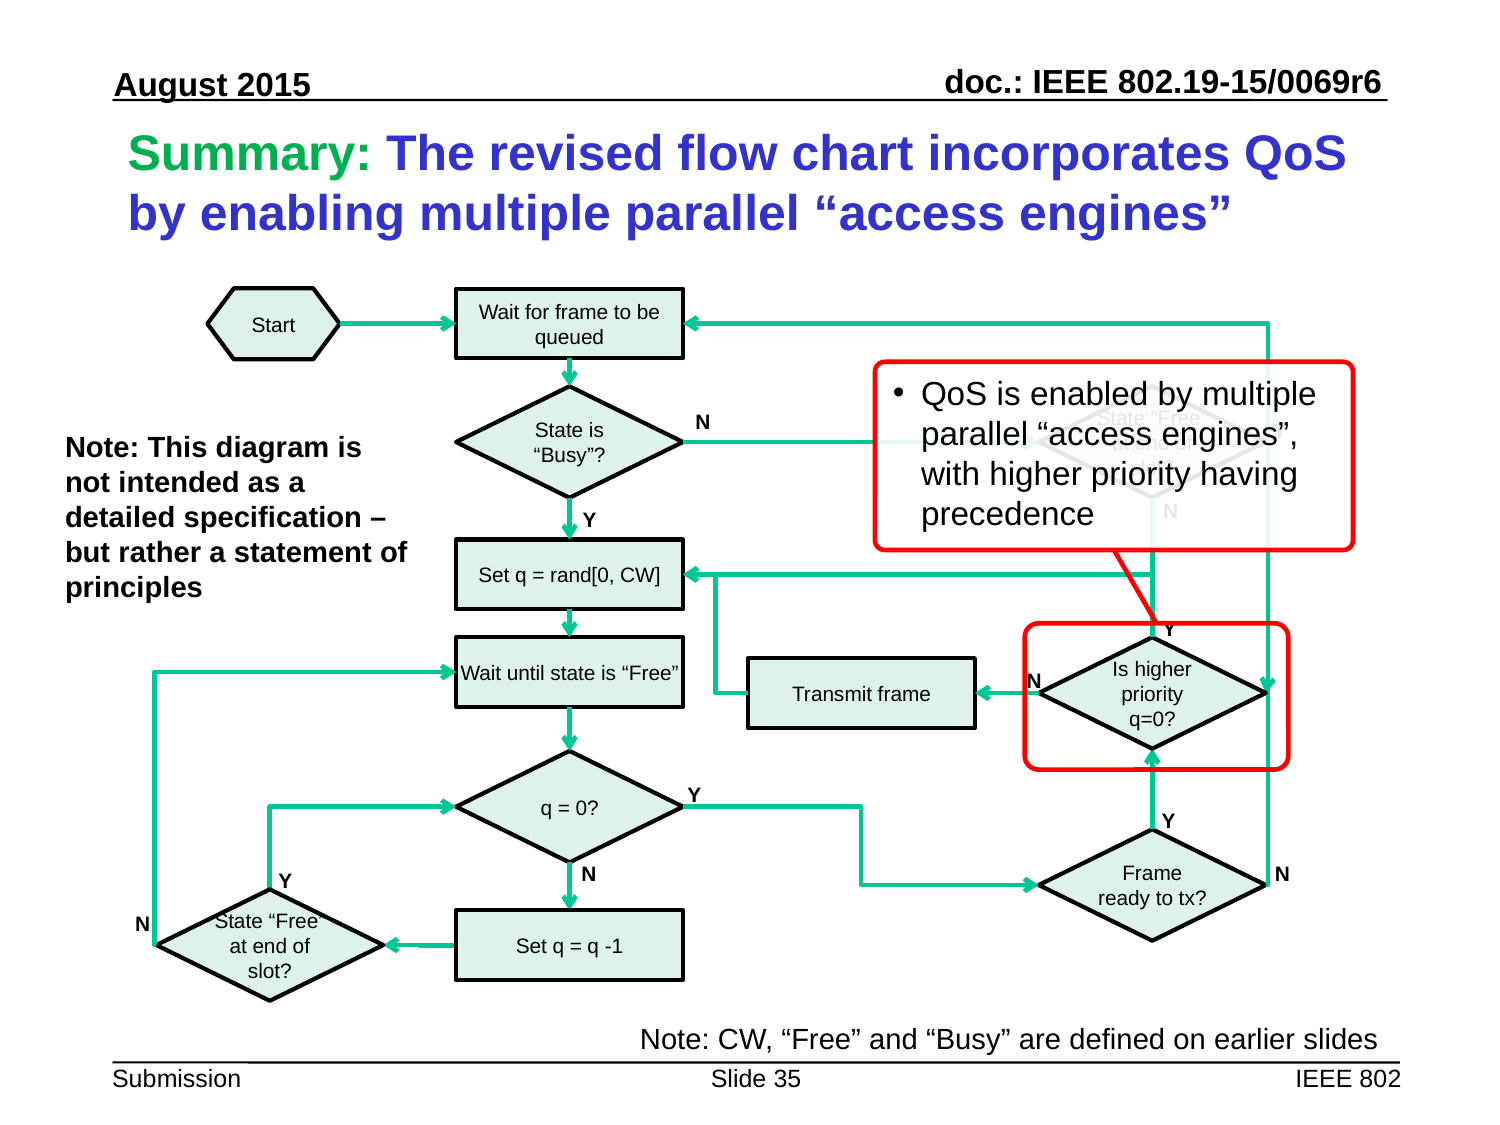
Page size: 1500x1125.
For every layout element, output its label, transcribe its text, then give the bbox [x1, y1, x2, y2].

slide_number Slide 35 [709, 1061, 803, 1093]
text_box Note: CW, “Free” and “Busy” are defined on earlier slides [624, 1012, 1400, 1058]
text_box Note: This diagram is not intended as a detailed specification – but rather a statement of principles [49, 421, 117, 634]
title Summary: The revised flow chart incorporates QoS by enabling multiple parallel “access engines” [112, 112, 1388, 288]
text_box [122, 288, 1290, 1002]
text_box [1113, 549, 1157, 624]
text_box QoS is enabled by multiple parallel “access engines”, with higher priority having precedence [1294, 361, 1354, 551]
footer IEEE 802 [1294, 1061, 1402, 1093]
